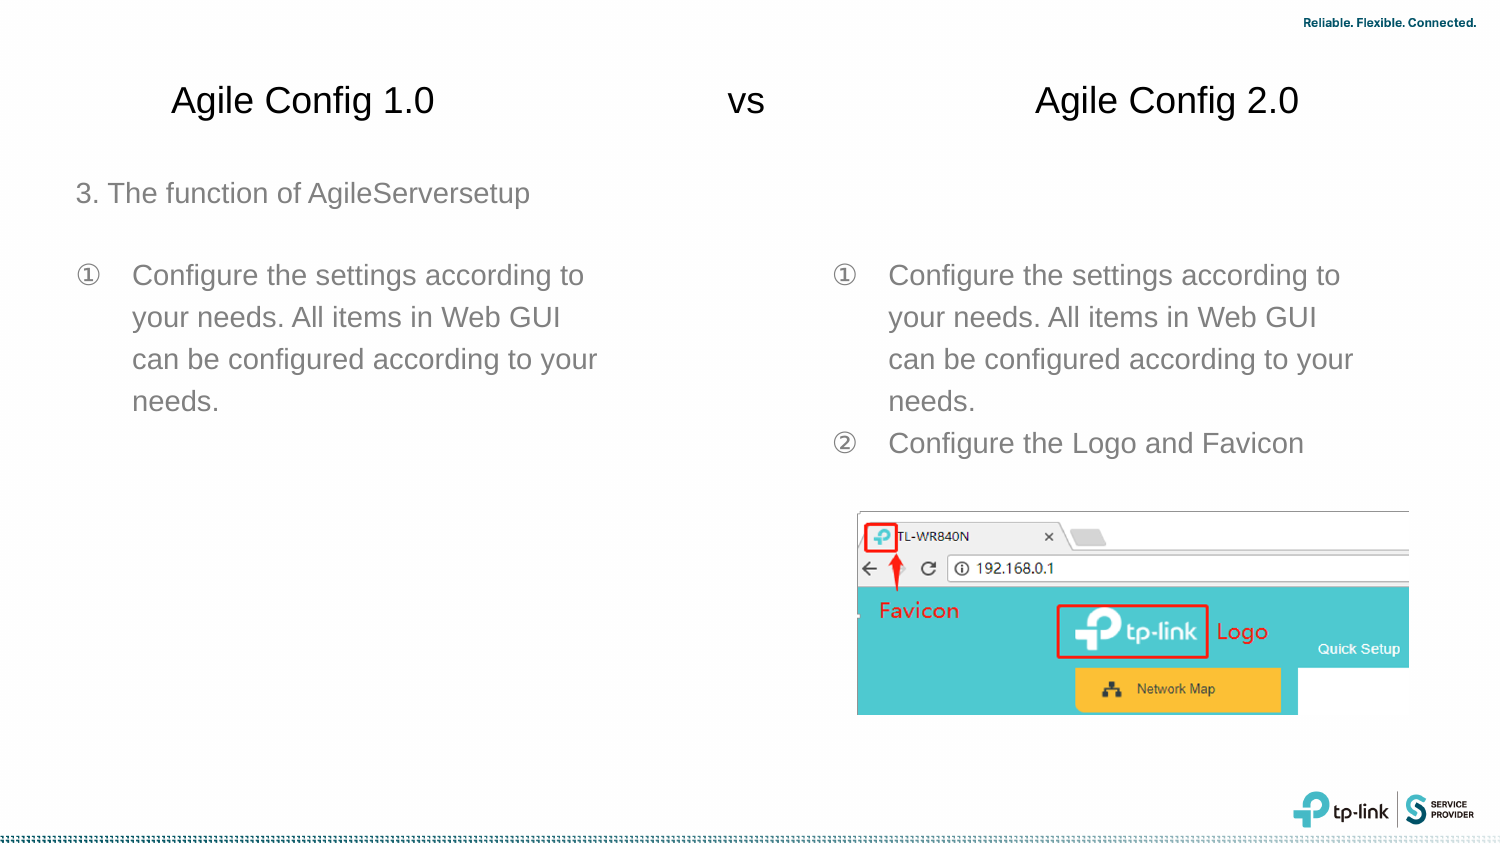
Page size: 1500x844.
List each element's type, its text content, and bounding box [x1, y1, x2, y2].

picture [0, 0, 1500, 844]
text_box 3. The function of AgileServersetup [60, 160, 800, 218]
text_box Configure the settings according to your needs. All items in Web GUI can be configured according to your needs. Configure the Logo and Favicon [817, 242, 1380, 509]
text_box Configure the settings according to your needs. All items in Web GUI can be configured according to your needs. [60, 242, 624, 467]
text_box Agile Config 1.0 vs Agile Config 2.0 [156, 69, 1479, 161]
